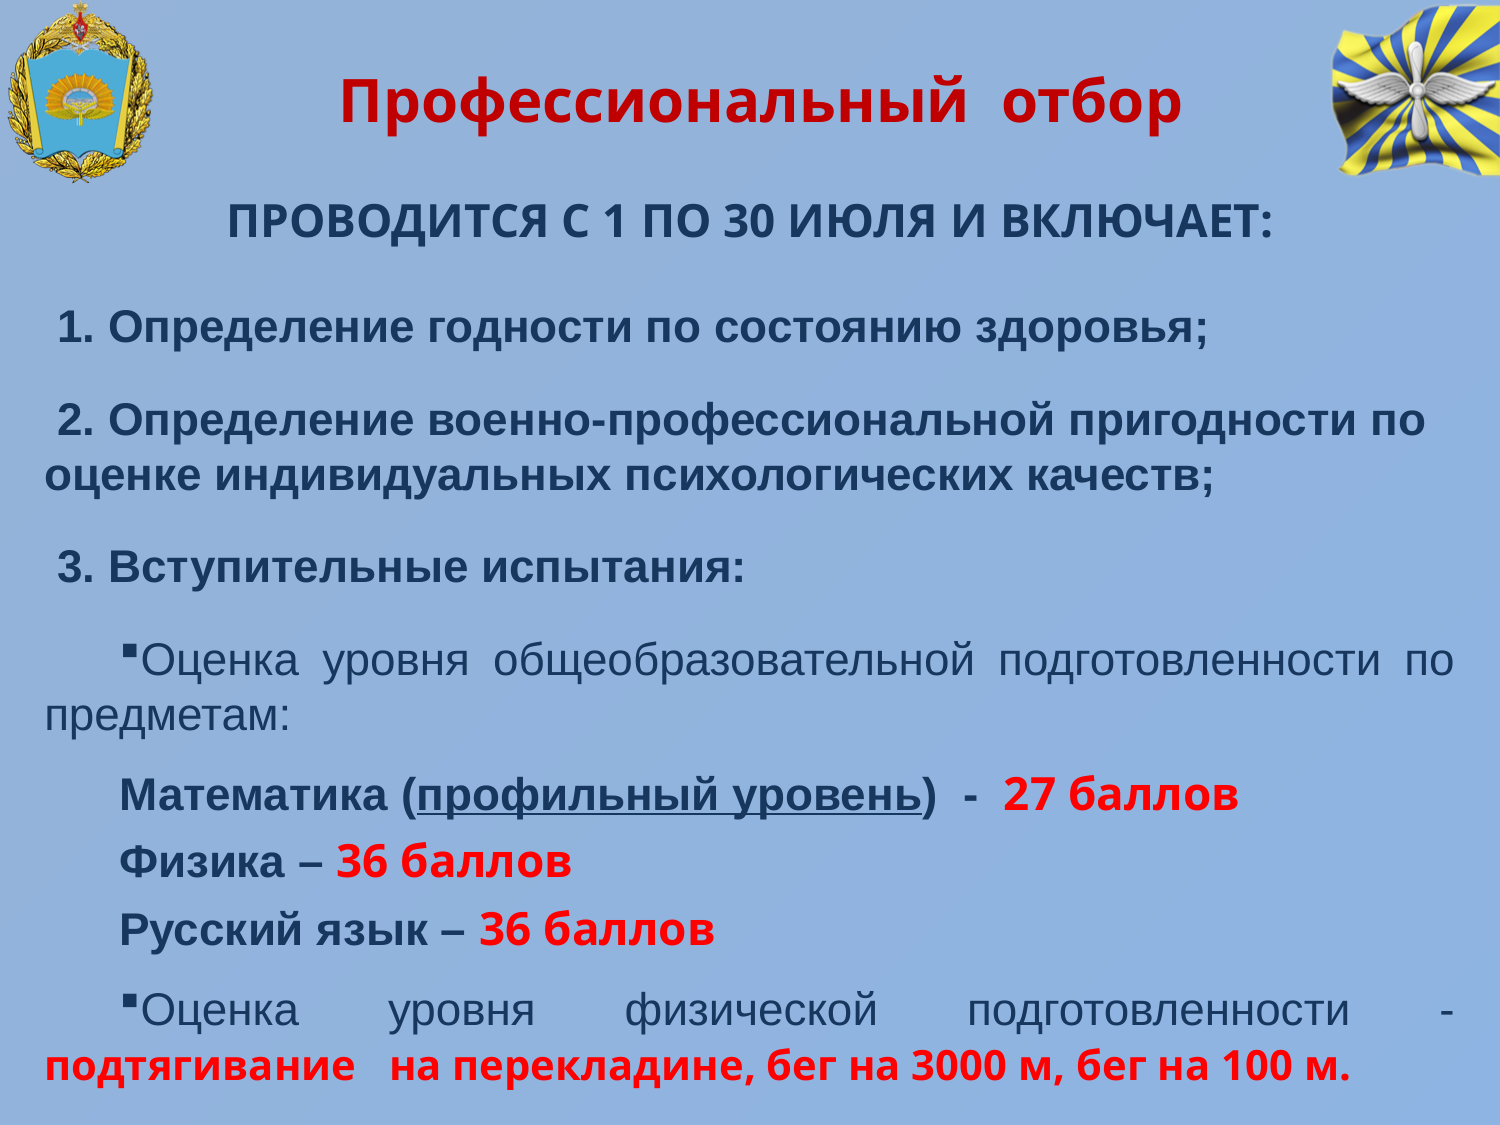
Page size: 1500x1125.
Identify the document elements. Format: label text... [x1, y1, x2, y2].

subtitle ПРОВОДИТСЯ С 1 ПО 30 ИЮЛЯ И ВКЛЮЧАЕТ: 1. Определение годности по состоянию здоровья; 2. Определение военно-профессиональной пригодности по оценке индивидуальных психологических качеств; 3. Вступительные испытания: Оценка уровня общеобразовательной подготовленности по предметам: Математика (профильный уровень) - 27 баллов Физика – 36 баллов Русский язык – 36 баллов Оценка уровня физической подготовленности -подтягивание на перекладине, бег на 3000 м, бег на 100 м. [29, 193, 1471, 878]
picture [4, 0, 1500, 185]
